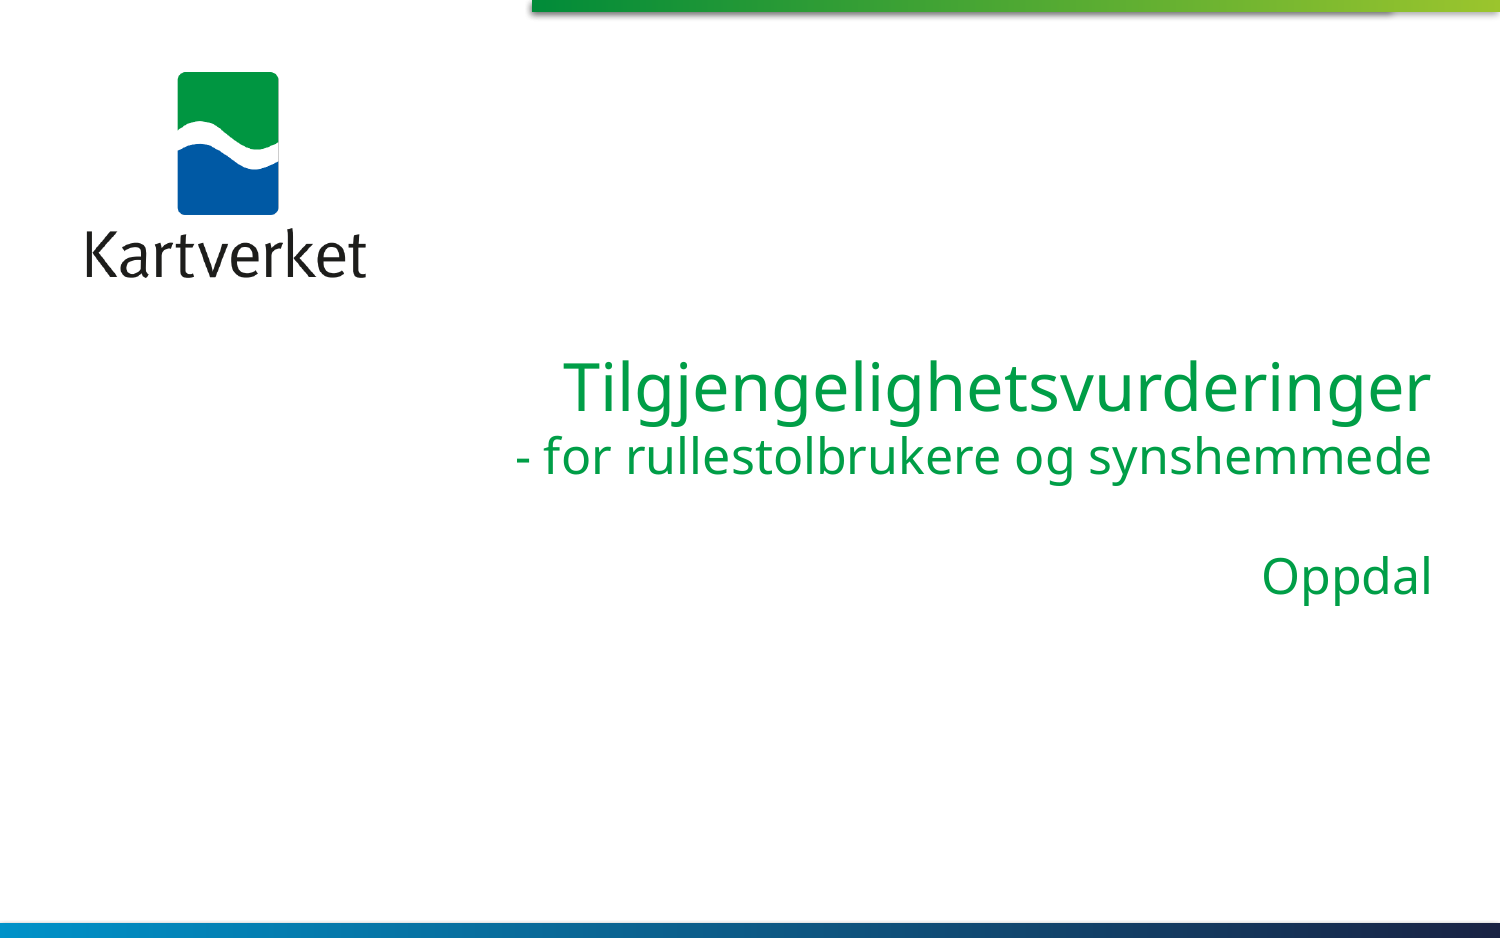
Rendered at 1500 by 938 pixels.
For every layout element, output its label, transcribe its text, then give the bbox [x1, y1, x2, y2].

text_box Tilgjengelighetsvurderinger - for rullestolbrukere og synshemmede Oppdal [66, 337, 1449, 613]
